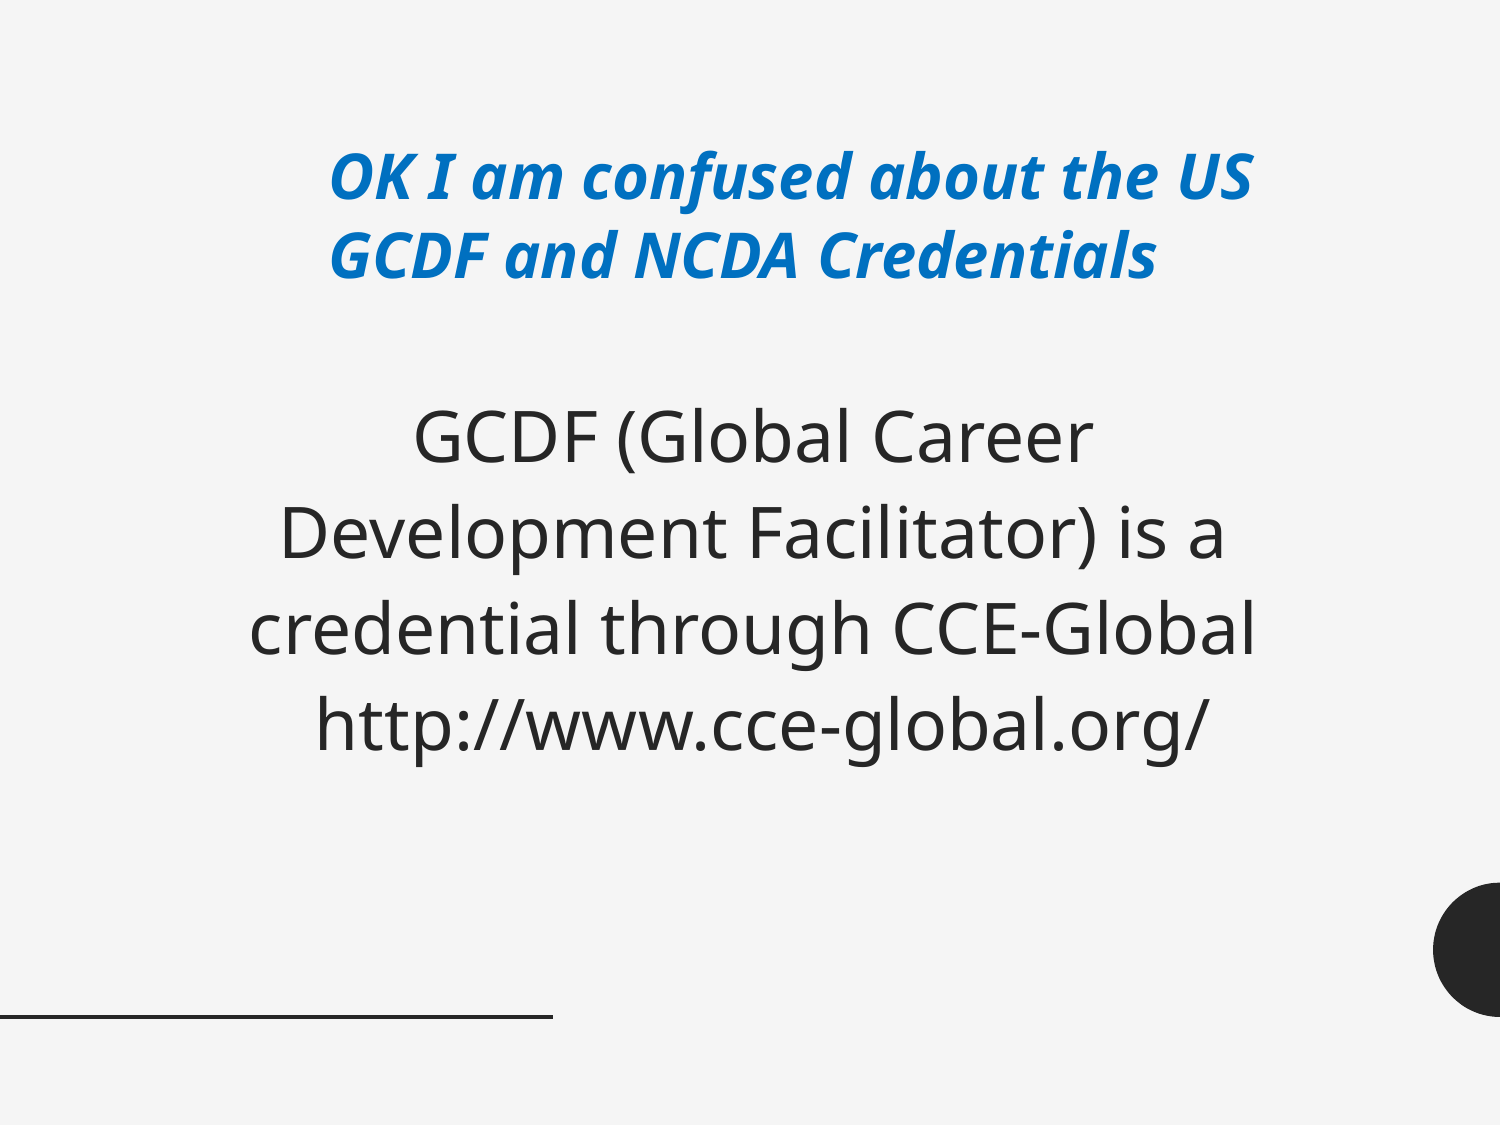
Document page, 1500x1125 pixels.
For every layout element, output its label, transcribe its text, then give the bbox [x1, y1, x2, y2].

list GCDF (Global Career Development Facilitator) is a credential through CCE-Global http://www.cce-global.org/ [225, 373, 1275, 849]
title OK I am confused about the US GCDF and NCDA Credentials [313, 137, 1275, 326]
